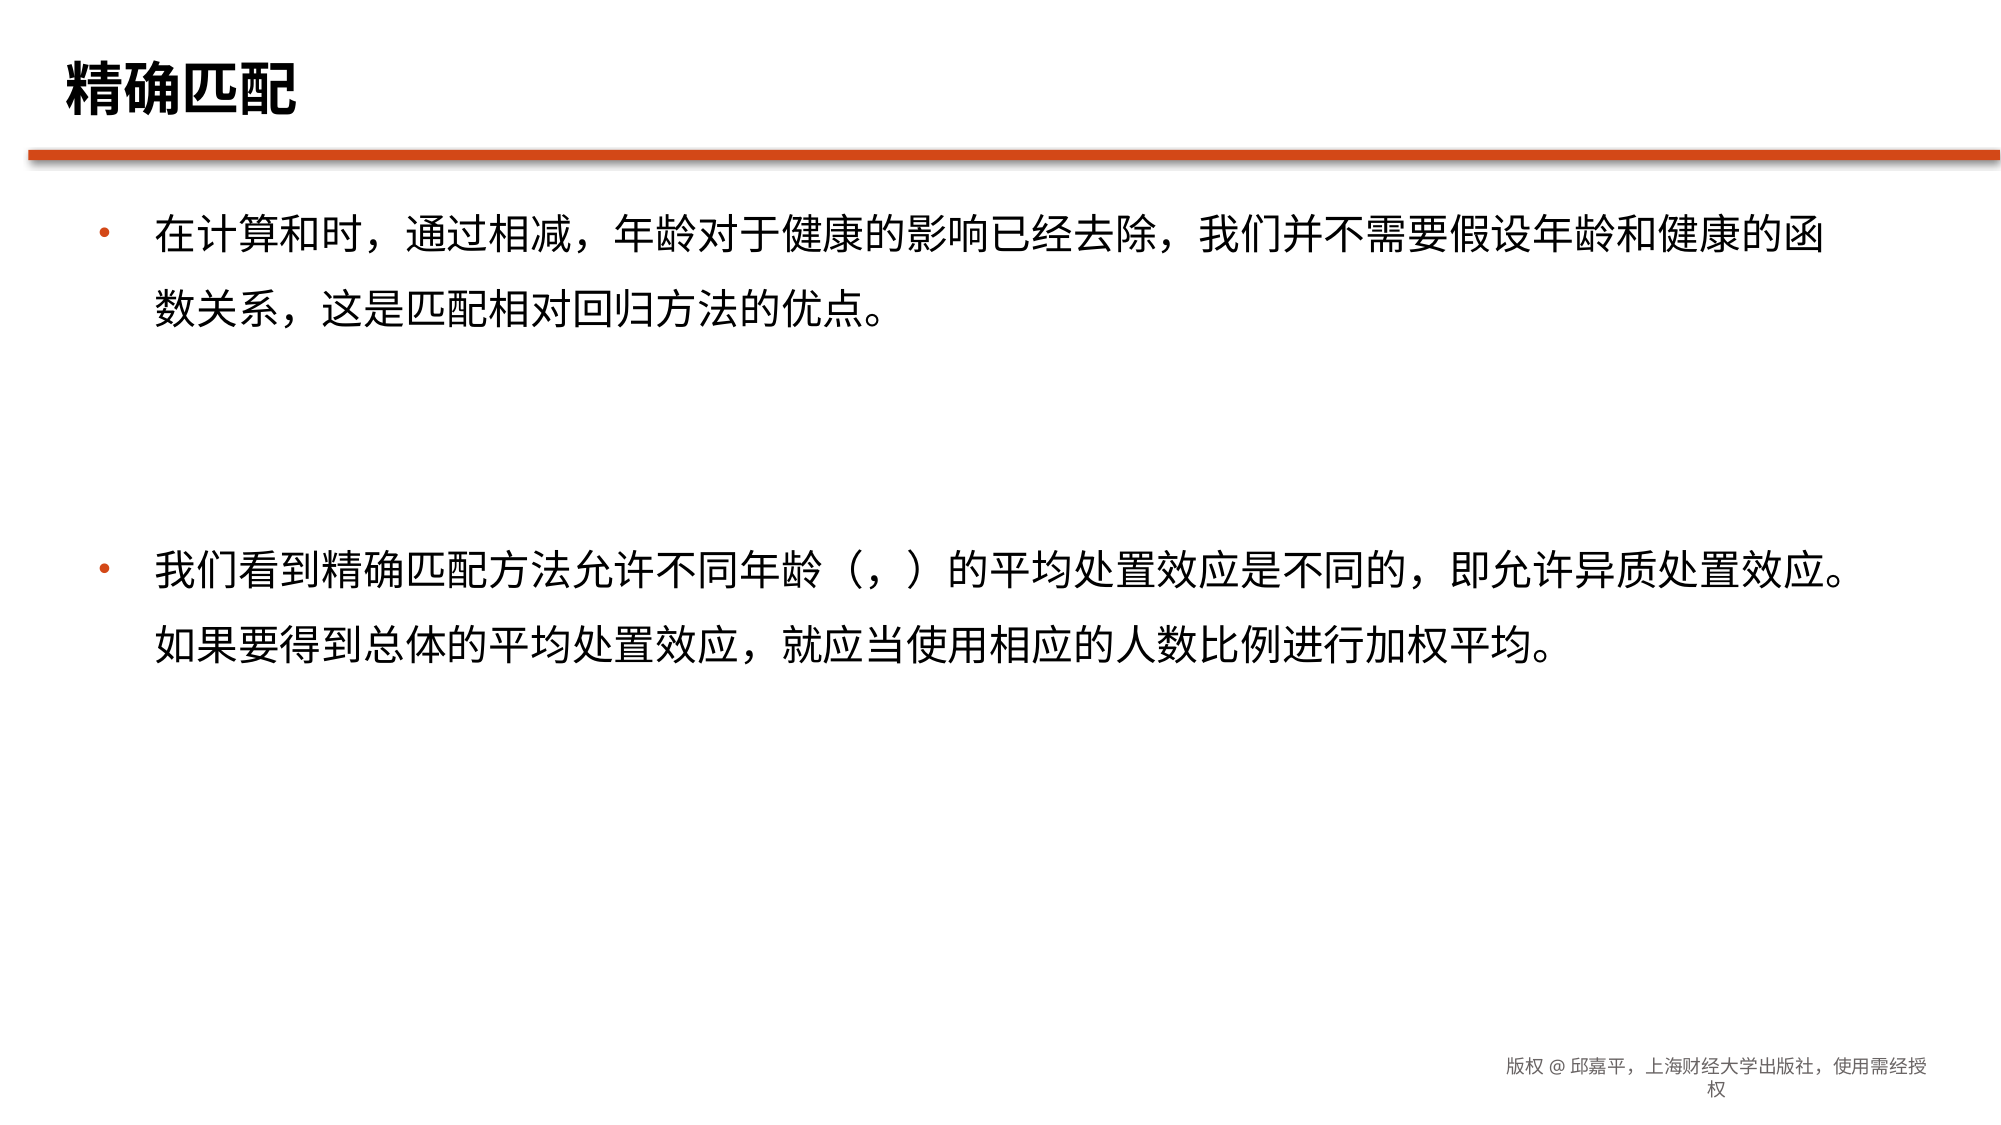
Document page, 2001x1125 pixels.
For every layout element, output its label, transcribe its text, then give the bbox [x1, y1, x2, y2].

title 精确匹配 [50, 50, 1825, 138]
footer 版权@邱嘉平，上海财经大学出版社，使用需经授权 [1483, 1046, 1950, 1109]
